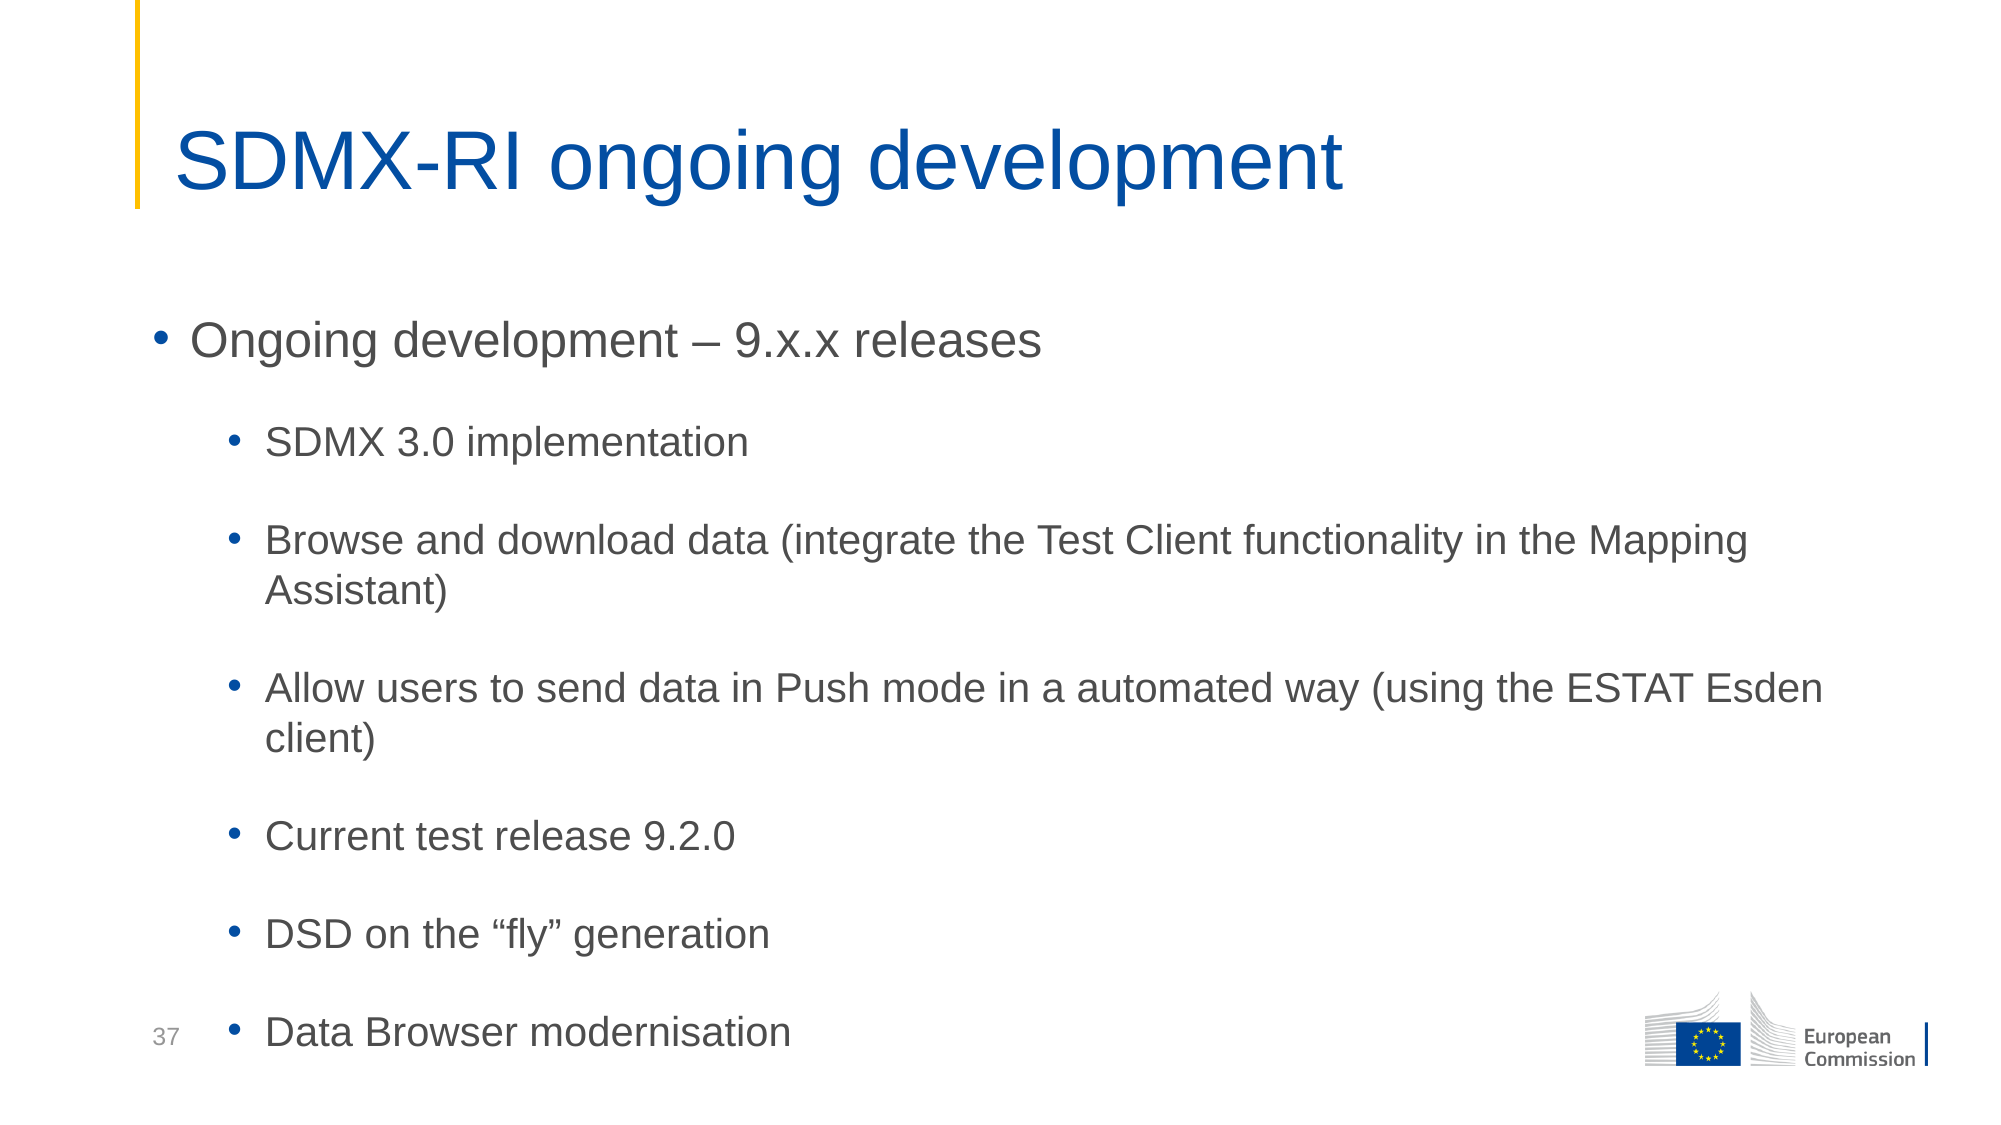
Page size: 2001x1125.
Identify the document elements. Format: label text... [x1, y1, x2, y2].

slide_number 37 [137, 1005, 588, 1066]
title SDMX-RI ongoing development [159, 79, 1885, 208]
picture [1645, 991, 1928, 1066]
list Ongoing development – 9.x.x releases SDMX 3.0 implementation Browse and download data (integrate the Test Client functionality in the Mapping Assistant) Allow users to send data in Push mode in a automated way (using the ESTAT Esden client) Current test release 9.2.0 DSD on the “fly” generation Data Browser modernisation [137, 299, 1927, 937]
